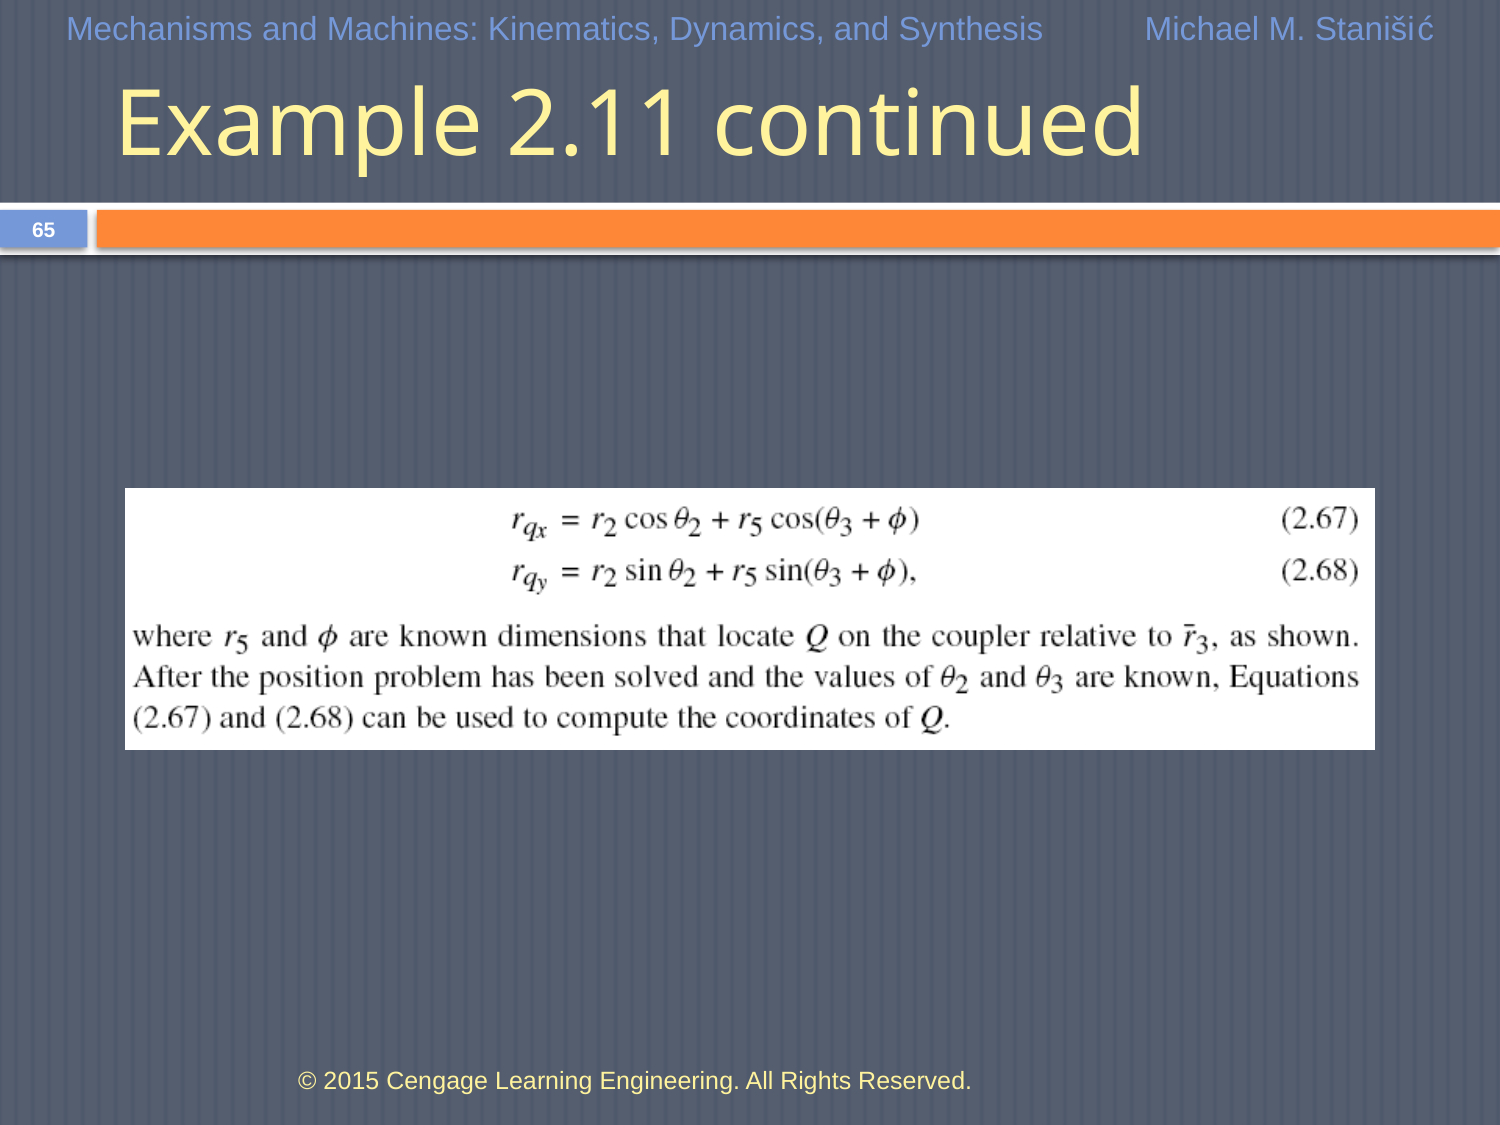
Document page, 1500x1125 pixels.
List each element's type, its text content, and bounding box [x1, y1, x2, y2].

text_box Mechanisms and Machines: Kinematics, Dynamics, and Synthesis Michael M. Stanišić [0, 0, 1500, 55]
footer © 2015 Cengage Learning Engineering. All Rights Reserved. [106, 1050, 996, 1110]
slide_number 65 [0, 208, 88, 249]
picture [124, 488, 1376, 751]
title Example 2.11 continued [99, 55, 1438, 201]
